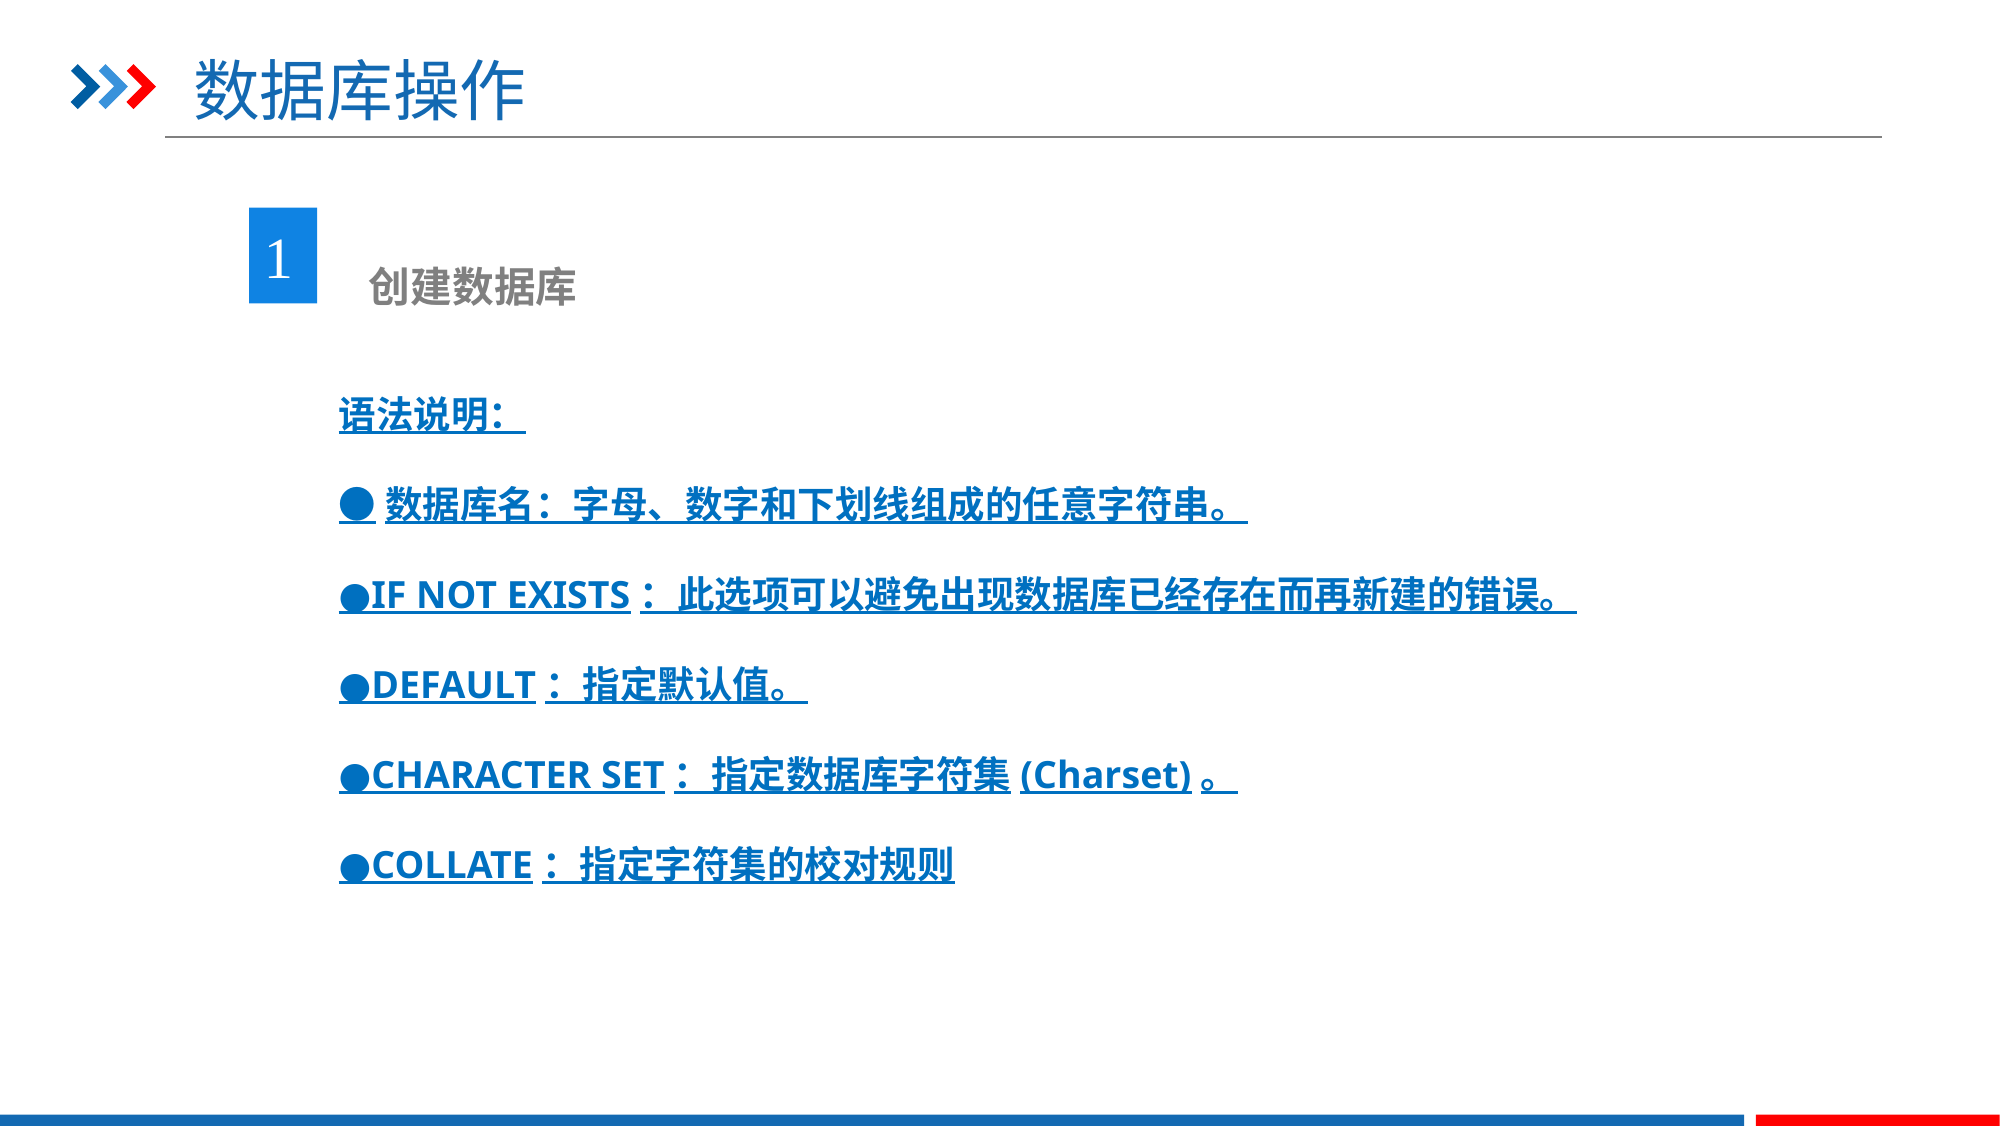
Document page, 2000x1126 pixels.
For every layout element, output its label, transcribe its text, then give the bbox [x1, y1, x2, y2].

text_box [248, 207, 318, 304]
text_box 语法说明： ●数据库名：字母、数字和下划线组成的任意字符串。 ●IF NOT EXISTS：此选项可以避免出现数据库已经存在而再新建的错误。 ●DEFAULT：指定默认值。 ●CHARACTER SET：指定数据库字符集(Charset)。 ●COLLATE：指定字符集的校对规则 [248, 338, 1813, 893]
text_box 创建数据库 [319, 245, 1092, 338]
title 数据库操作 [173, 25, 947, 153]
